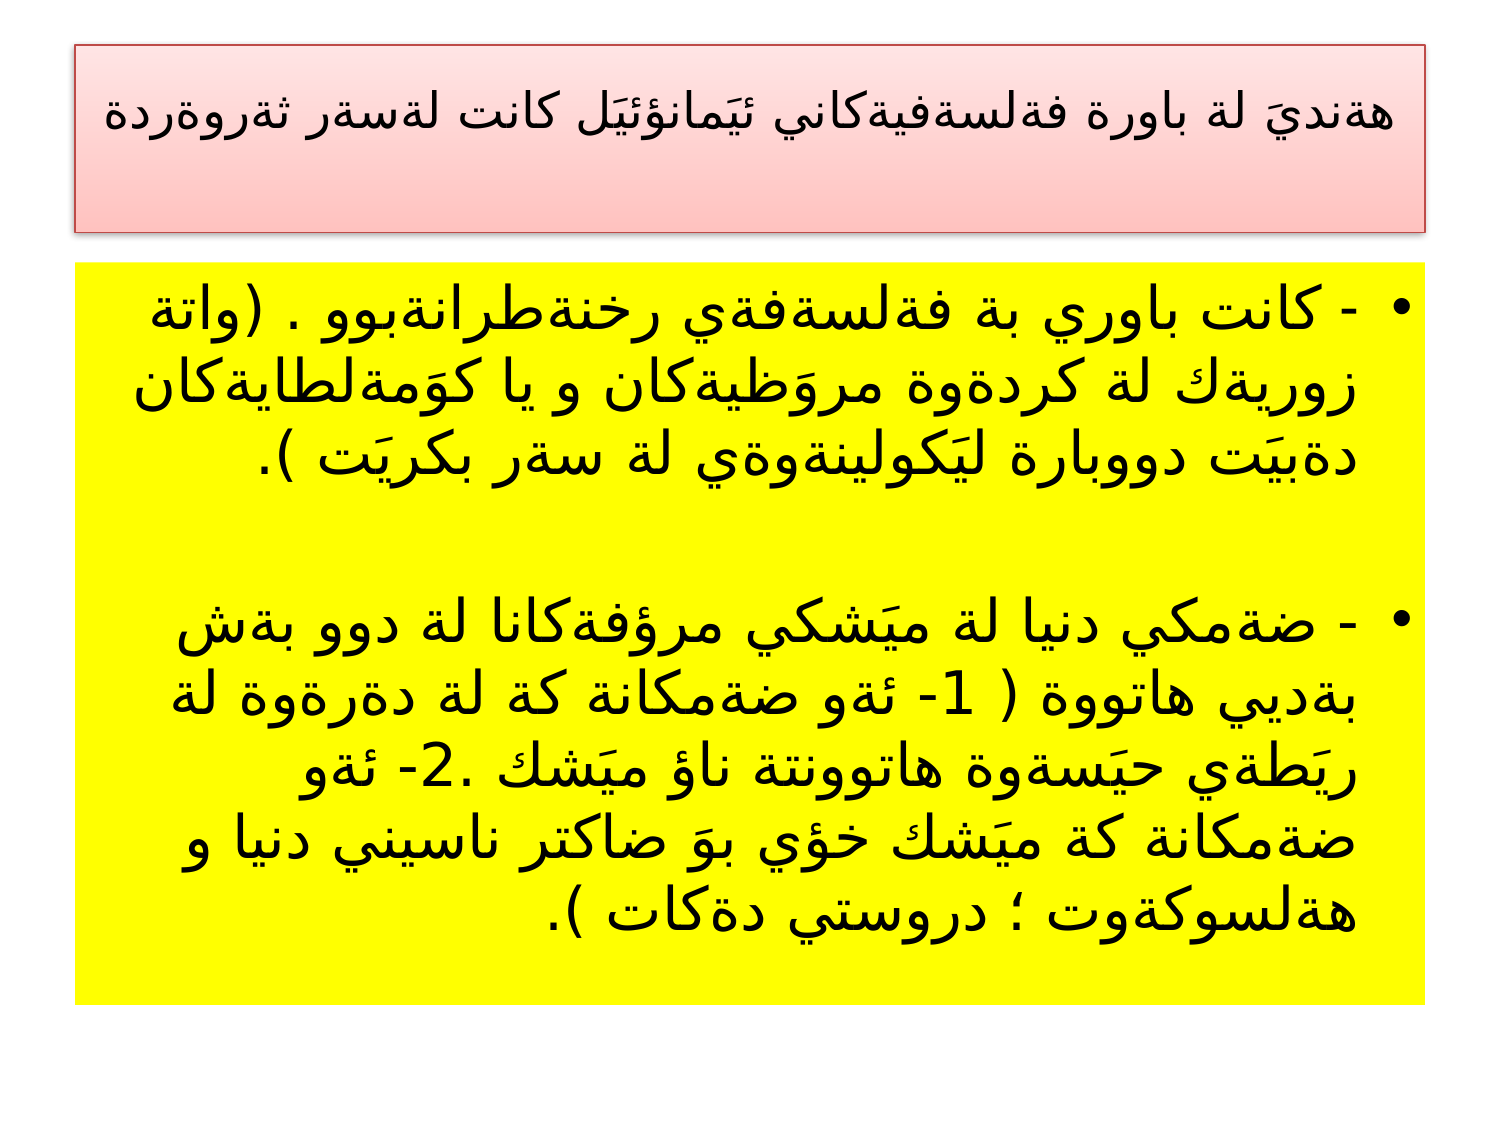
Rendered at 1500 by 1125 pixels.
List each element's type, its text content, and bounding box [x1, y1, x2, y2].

list - كانت باوري بة فةلسةفةي رخنةطرانةبوو . (واتة زوريةك لة كردةوة مروَظيةكان و يا كوَمةلطايةكان دةبيَت دووبارة ليَكولينةوةي لة سةر بكريَت ). - ضةمكي دنيا لة ميَشكي مرؤفةكانا لة دوو بةش بةديي هاتووة ( 1- ئةو ضةمكانة كة لة دةرةوة لة ريَطةي حيَسةوة هاتوونتة ناؤ ميَشك .2- ئةو ضةمكانة كة ميَشك خؤي بوَ ضاكتر ناسيني دنيا و هةلسوكةوت ؛ دروستي دةكات ). [75, 262, 1425, 1005]
title هةنديَ لة باورة فةلسةفيةكاني ئيَمانؤئيَل كانت لةسةر ثةروةردة [74, 44, 1426, 233]
